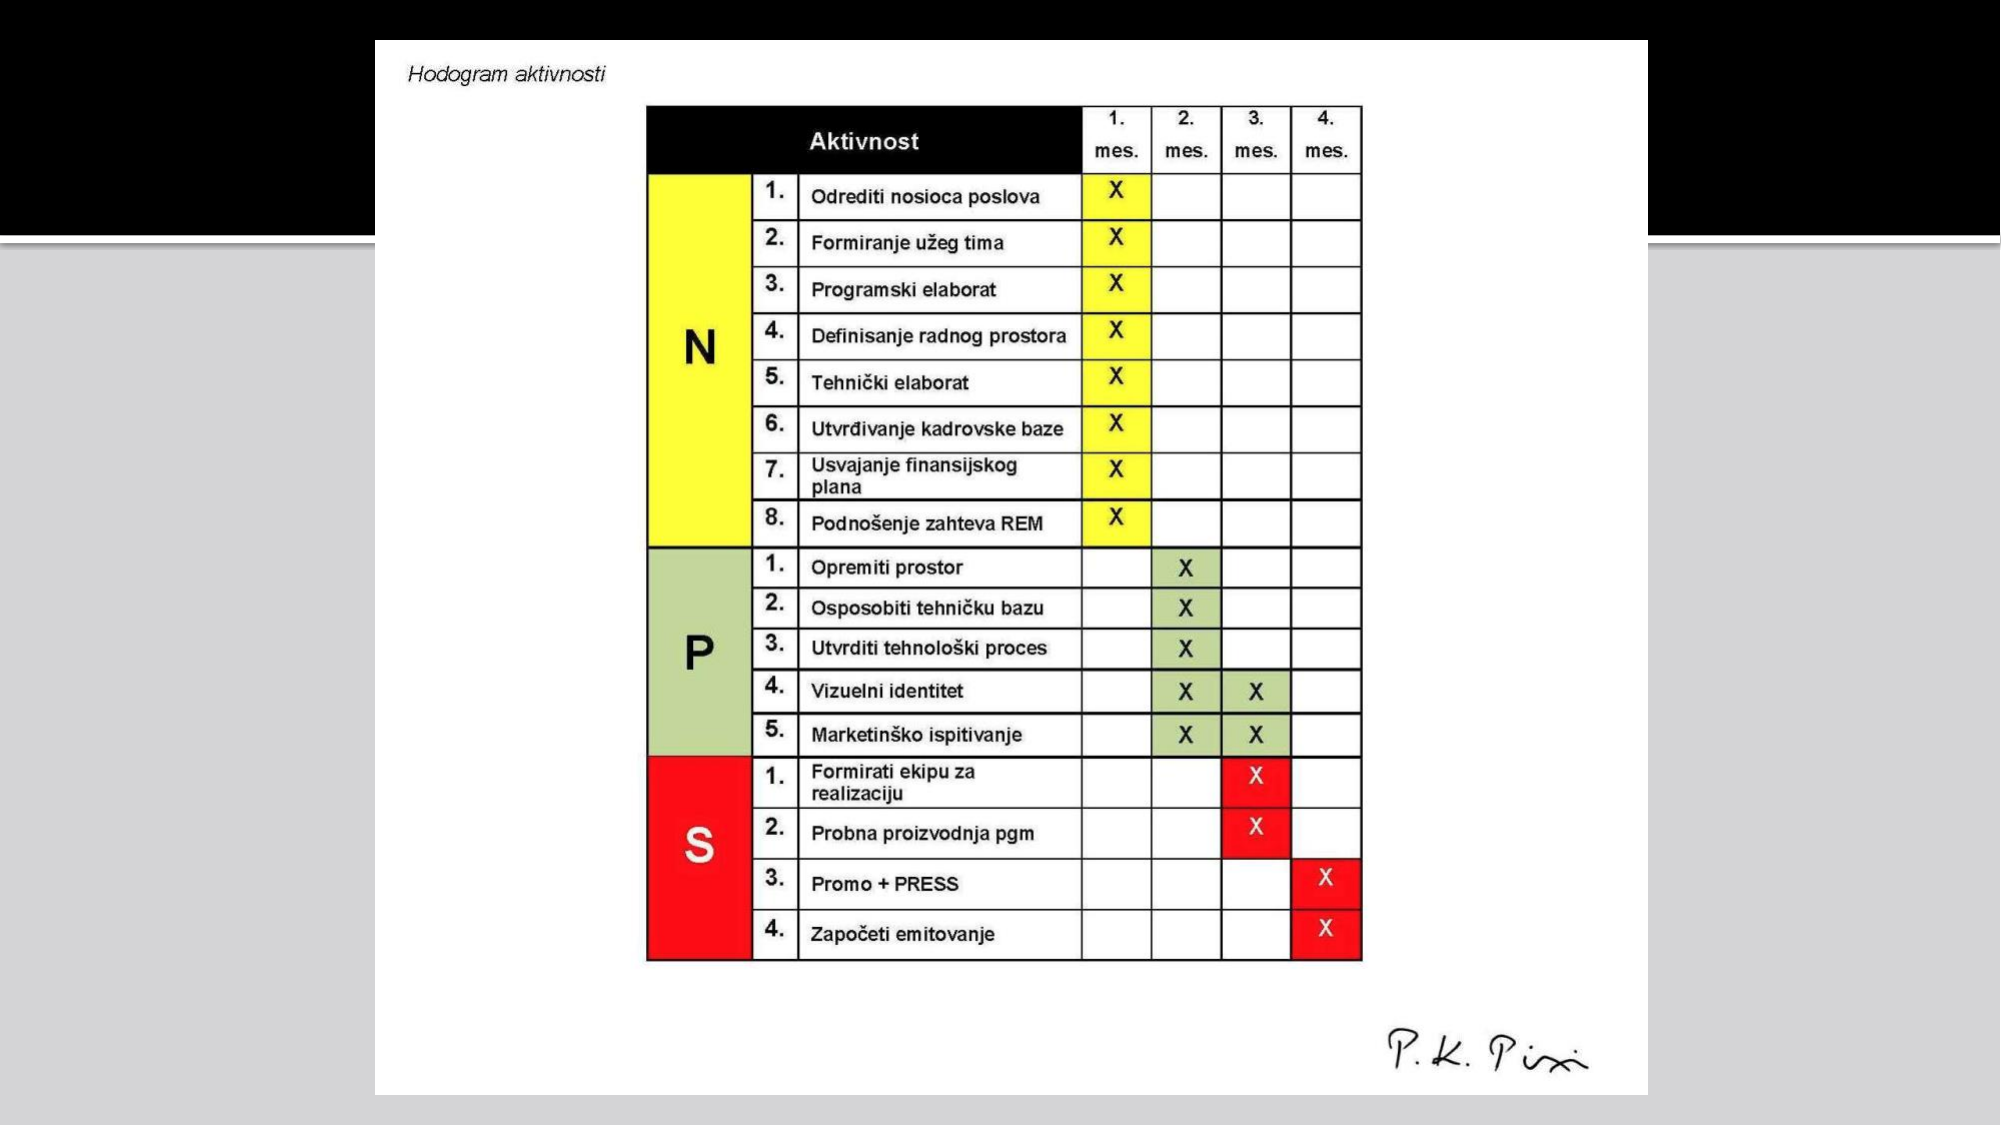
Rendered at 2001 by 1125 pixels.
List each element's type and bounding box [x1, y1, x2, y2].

list [262, 237, 1725, 1125]
picture [374, 40, 1648, 1095]
